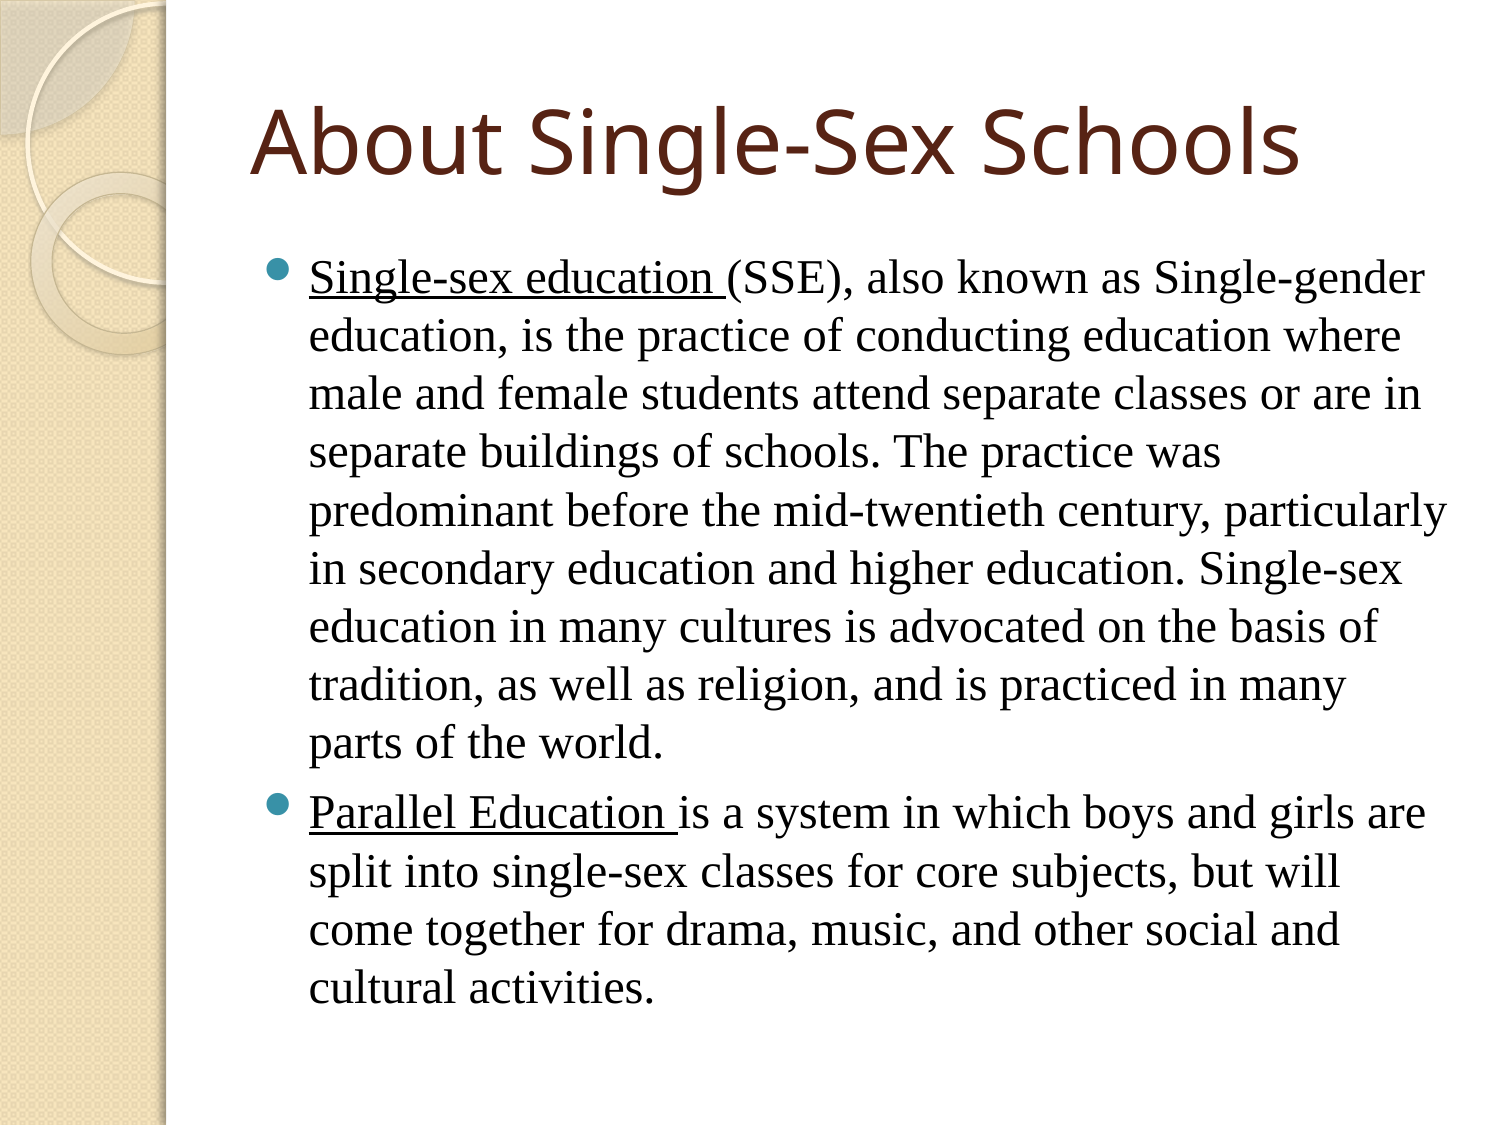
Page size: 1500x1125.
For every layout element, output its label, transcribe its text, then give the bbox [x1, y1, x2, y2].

title About Single-Sex Schools [235, 45, 1466, 233]
list Single-sex education (SSE), also known as Single-gender education, is the practice of conducting education where male and female students attend separate classes or are in separate buildings of schools. The practice was predominant before the mid-twentieth century, particularly in secondary education and higher education. Single-sex education in many cultures is advocated on the basis of tradition, as well as religion, and is practiced in many parts of the world. Parallel Education is a system in which boys and girls are split into single-sex classes for core subjects, but will come together for drama, music, and other social and cultural activities. [235, 237, 1466, 1025]
